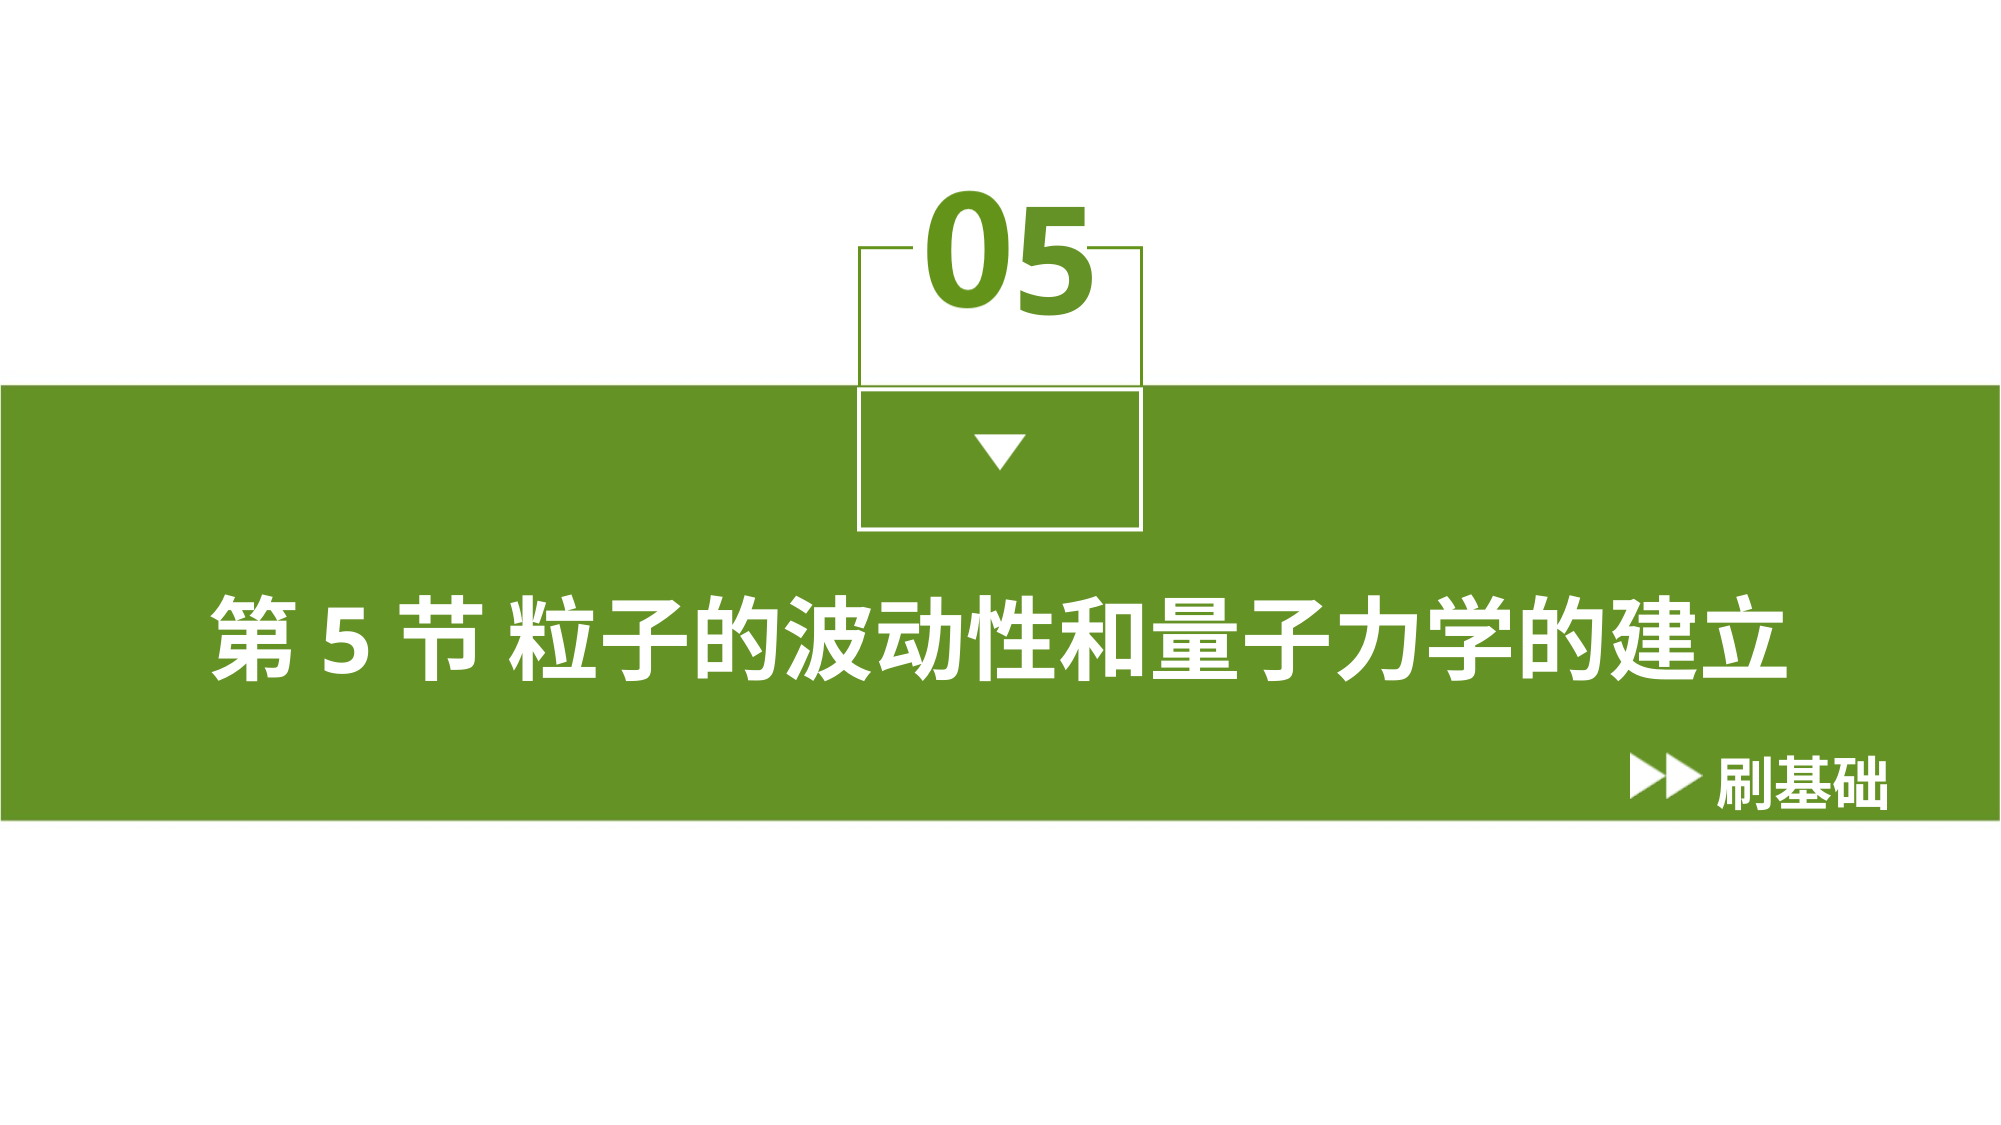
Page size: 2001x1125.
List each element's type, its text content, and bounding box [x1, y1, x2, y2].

text_box 刷基础 [1715, 718, 1997, 812]
text_box 5 [1013, 156, 1173, 353]
text_box 第5节 粒子的波动性和量子力学的建立 [0, 572, 2000, 699]
picture [0, 699, 2000, 1125]
picture [0, 0, 2000, 572]
